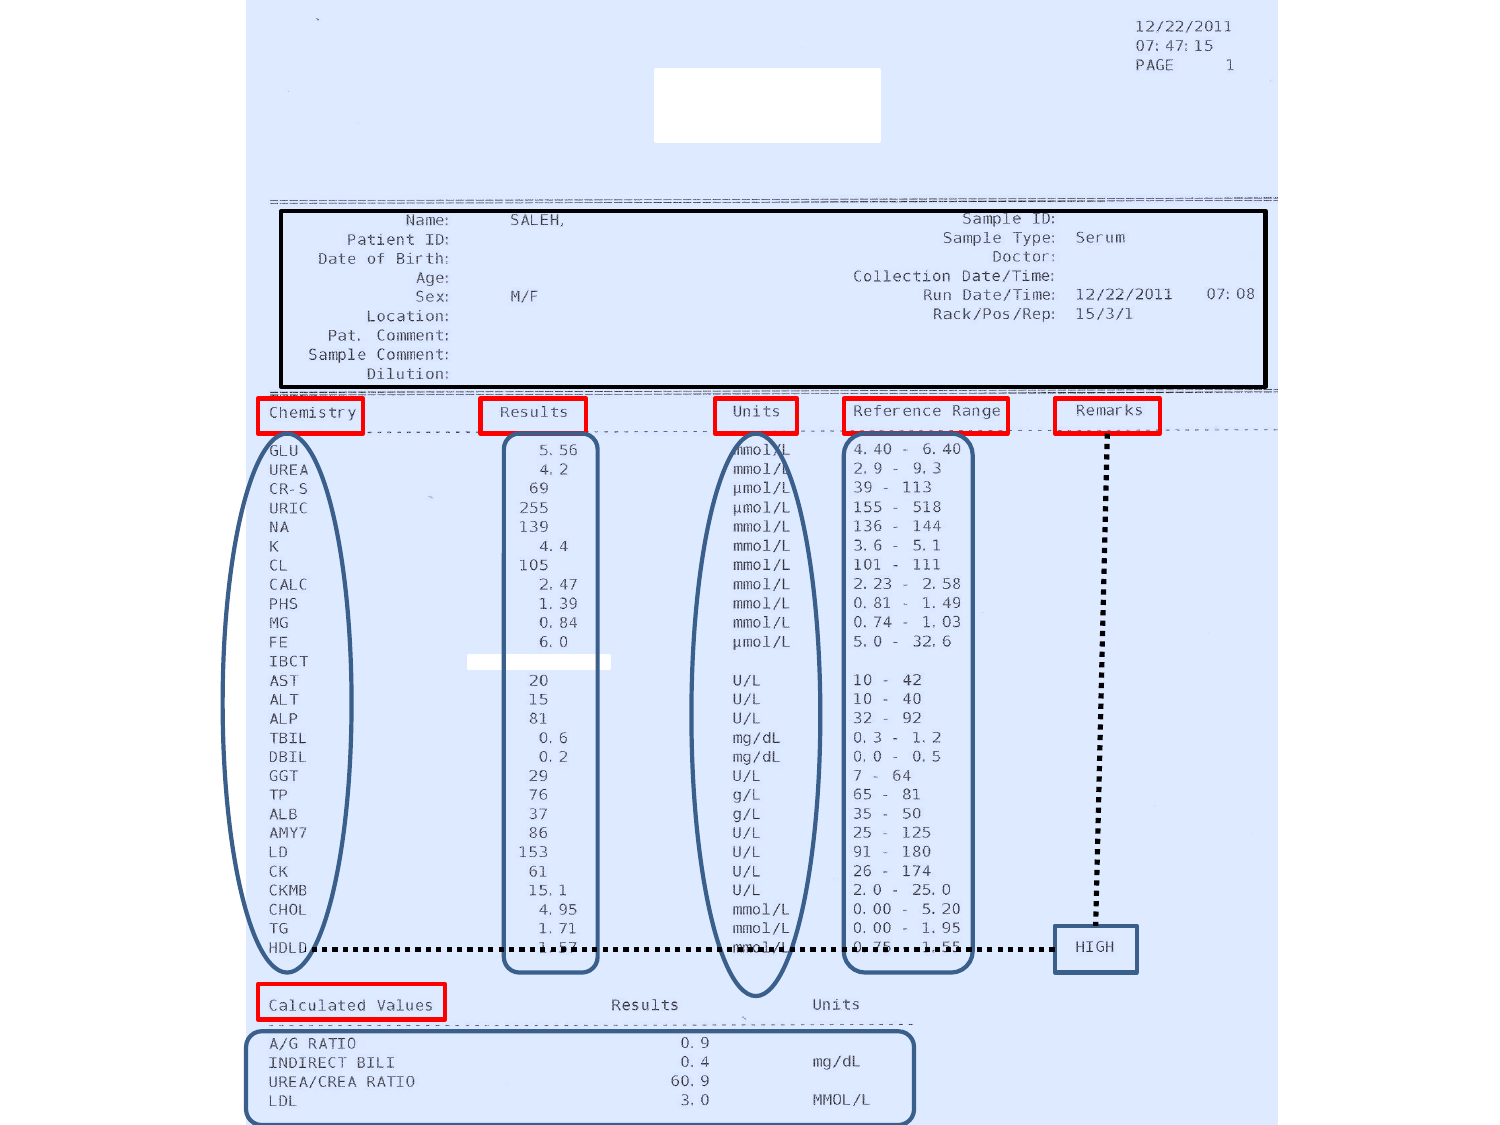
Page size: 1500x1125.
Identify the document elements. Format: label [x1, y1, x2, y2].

text_box [855, 673, 1348, 686]
text_box [220, 509, 240, 897]
picture [245, 0, 1278, 1125]
